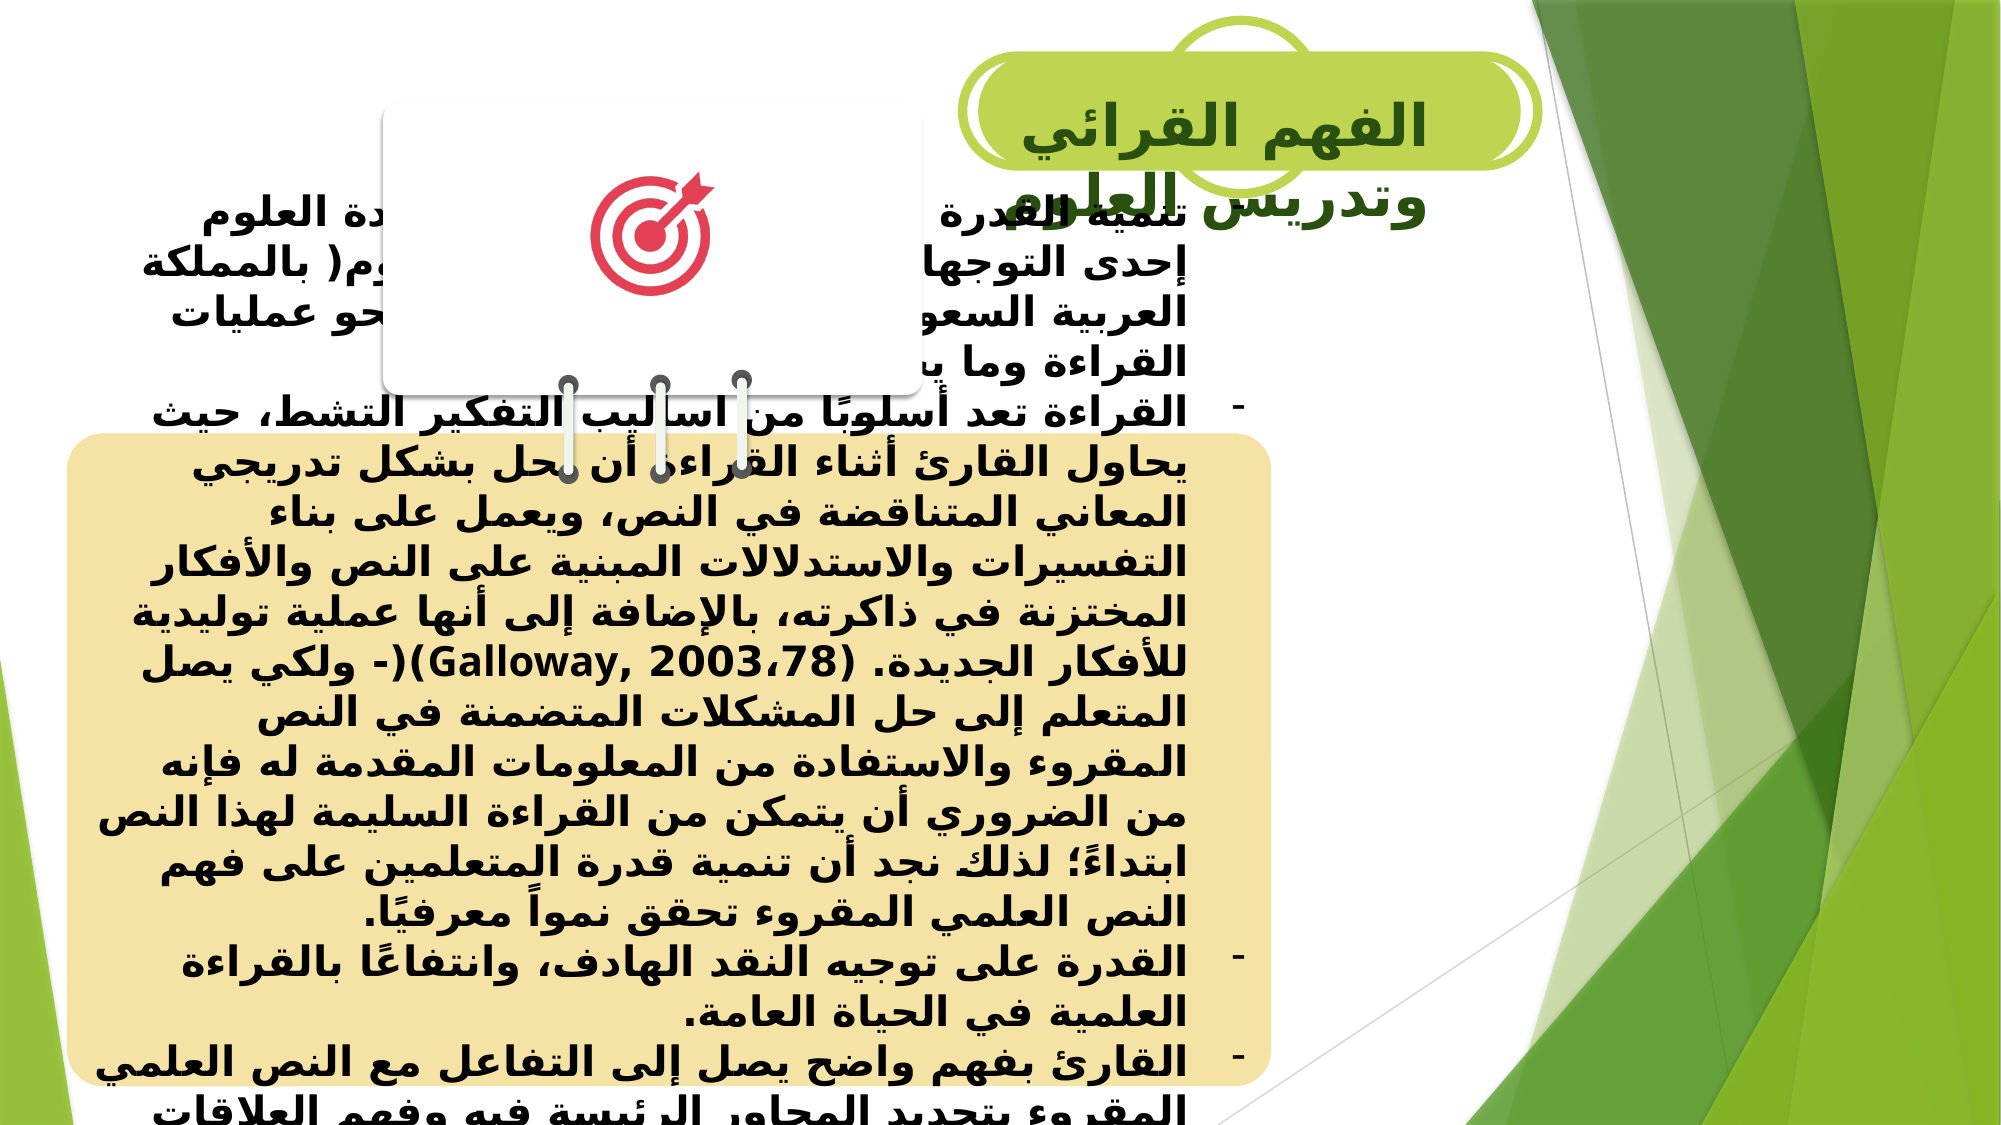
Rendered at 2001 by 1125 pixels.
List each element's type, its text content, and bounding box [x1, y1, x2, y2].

picture [577, 158, 729, 310]
text_box [1472, 54, 1540, 168]
text_box [1445, 54, 1521, 168]
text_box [730, 369, 753, 480]
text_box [557, 374, 580, 485]
text_box [383, 102, 923, 396]
text_box الفهم القرائي وتدريس العلوم [941, 20, 1445, 235]
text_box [649, 374, 672, 485]
text_box تنمية القدرة على الفهم القرائي في مادة العلوم إحدى التوجهات الحديثة في تدريس العلوم( بالمملكة العربية السعودية)، حيث يوجه الاهتمام نحو عمليات القراءة وما يحدث داخل عقل المتعلم. القراءة تعد أسلوبًا من أساليب التفكير التشط، حيث يحاول القارئ أثناء القراءة أن يحل بشكل تدريجي المعاني المتناقضة في النص، ويعمل على بناء التفسيرات والاستدلالات المبنية على النص والأفكار المختزنة في ذاكرته، بالإضافة إلى أنها عملية توليدية للأفكار الجديدة. (2003،78 ,Galloway)(- ولكي يصل المتعلم إلى حل المشكلات المتضمنة في النص المقروء والاستفادة من المعلومات المقدمة له فإنه من الضروري أن يتمكن من القراءة السليمة لهذا النص ابتداءً؛ لذلك نجد أن تنمية قدرة المتعلمين على فهم النص العلمي المقروء تحقق نمواً معرفيًا. القدرة على توجيه النقد الهادف، وانتفاعًا بالقراءة العلمية في الحياة العامة. القارئ بفهم واضح يصل إلى التفاعل مع النص العلمي المقروء بتحديد المحاور الرئيسة فيه وفهم العلاقات بينها. إيضاح الأفكار الأساسية وما تتضمنه من قيم ومعتقدات ومحاولة الاستعمال الصحيح لهذه الأفكار. (زایر، هاشم، 2016 : 87) [66, 433, 1272, 1087]
